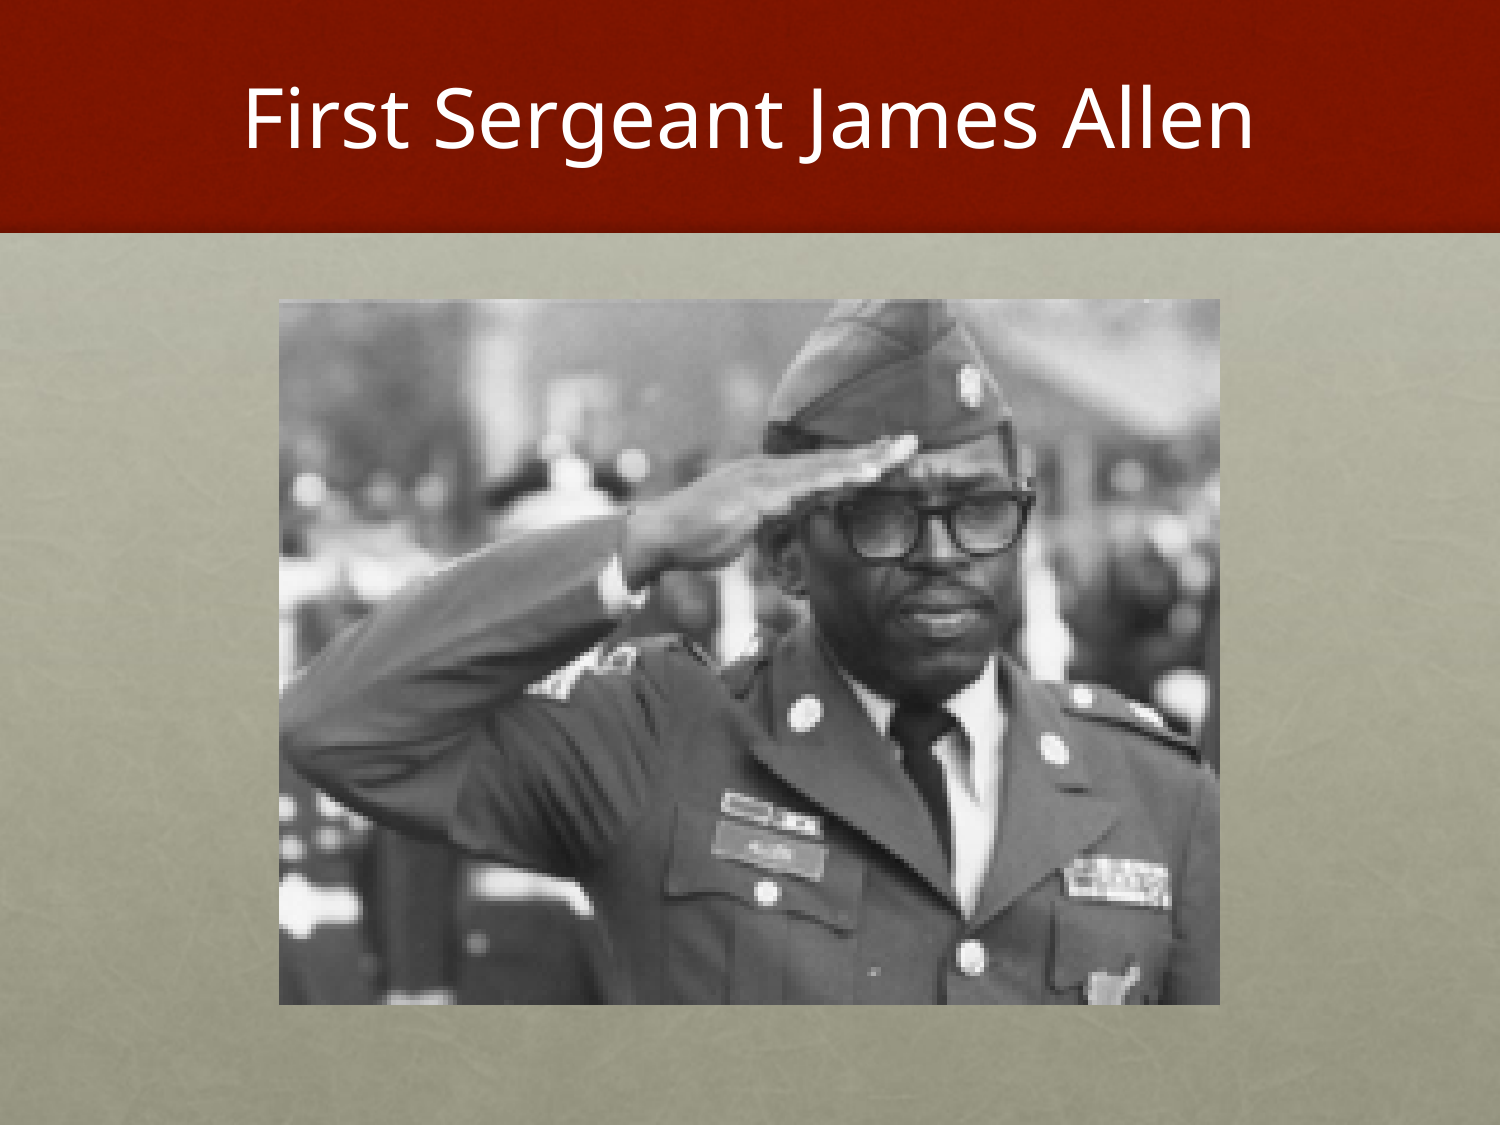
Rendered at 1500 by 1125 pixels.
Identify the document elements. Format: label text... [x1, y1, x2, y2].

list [127, 299, 1373, 1006]
picture [0, 214, 1500, 1125]
title First Sergeant James Allen [127, 10, 1372, 221]
